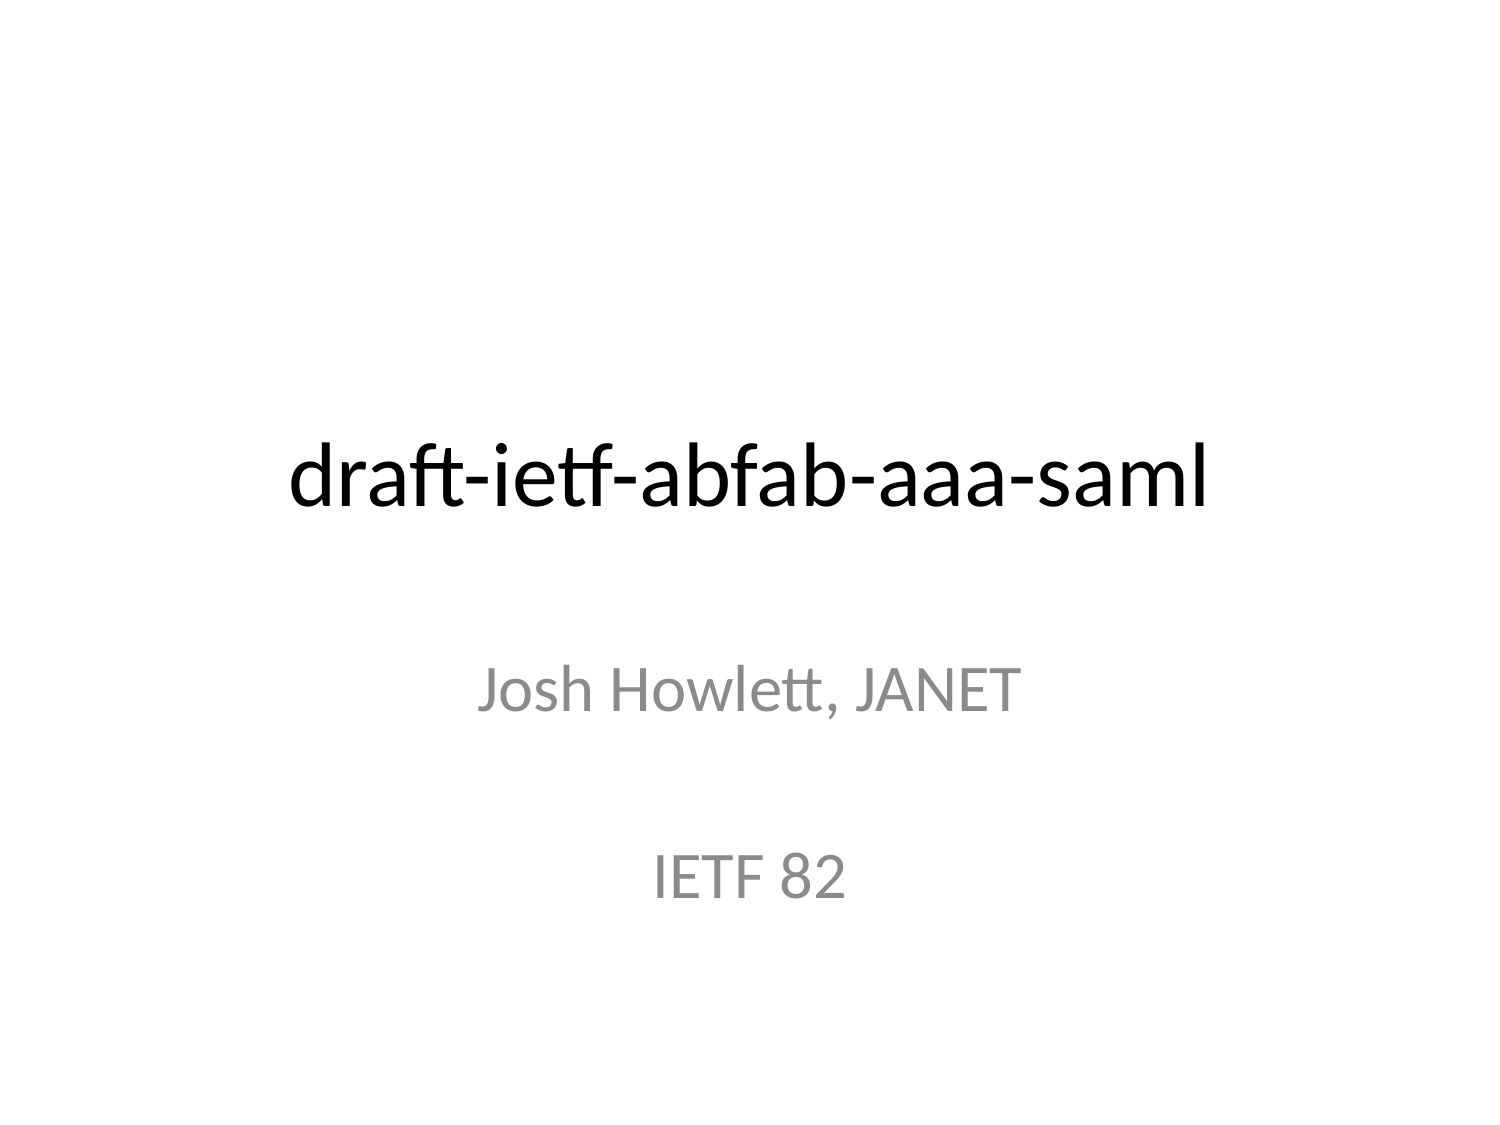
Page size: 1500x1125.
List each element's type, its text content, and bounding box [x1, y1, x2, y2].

subtitle Josh Howlett, JANET IETF 82 [225, 637, 1275, 925]
title draft-ietf-abfab-aaa-saml [112, 349, 1388, 591]
